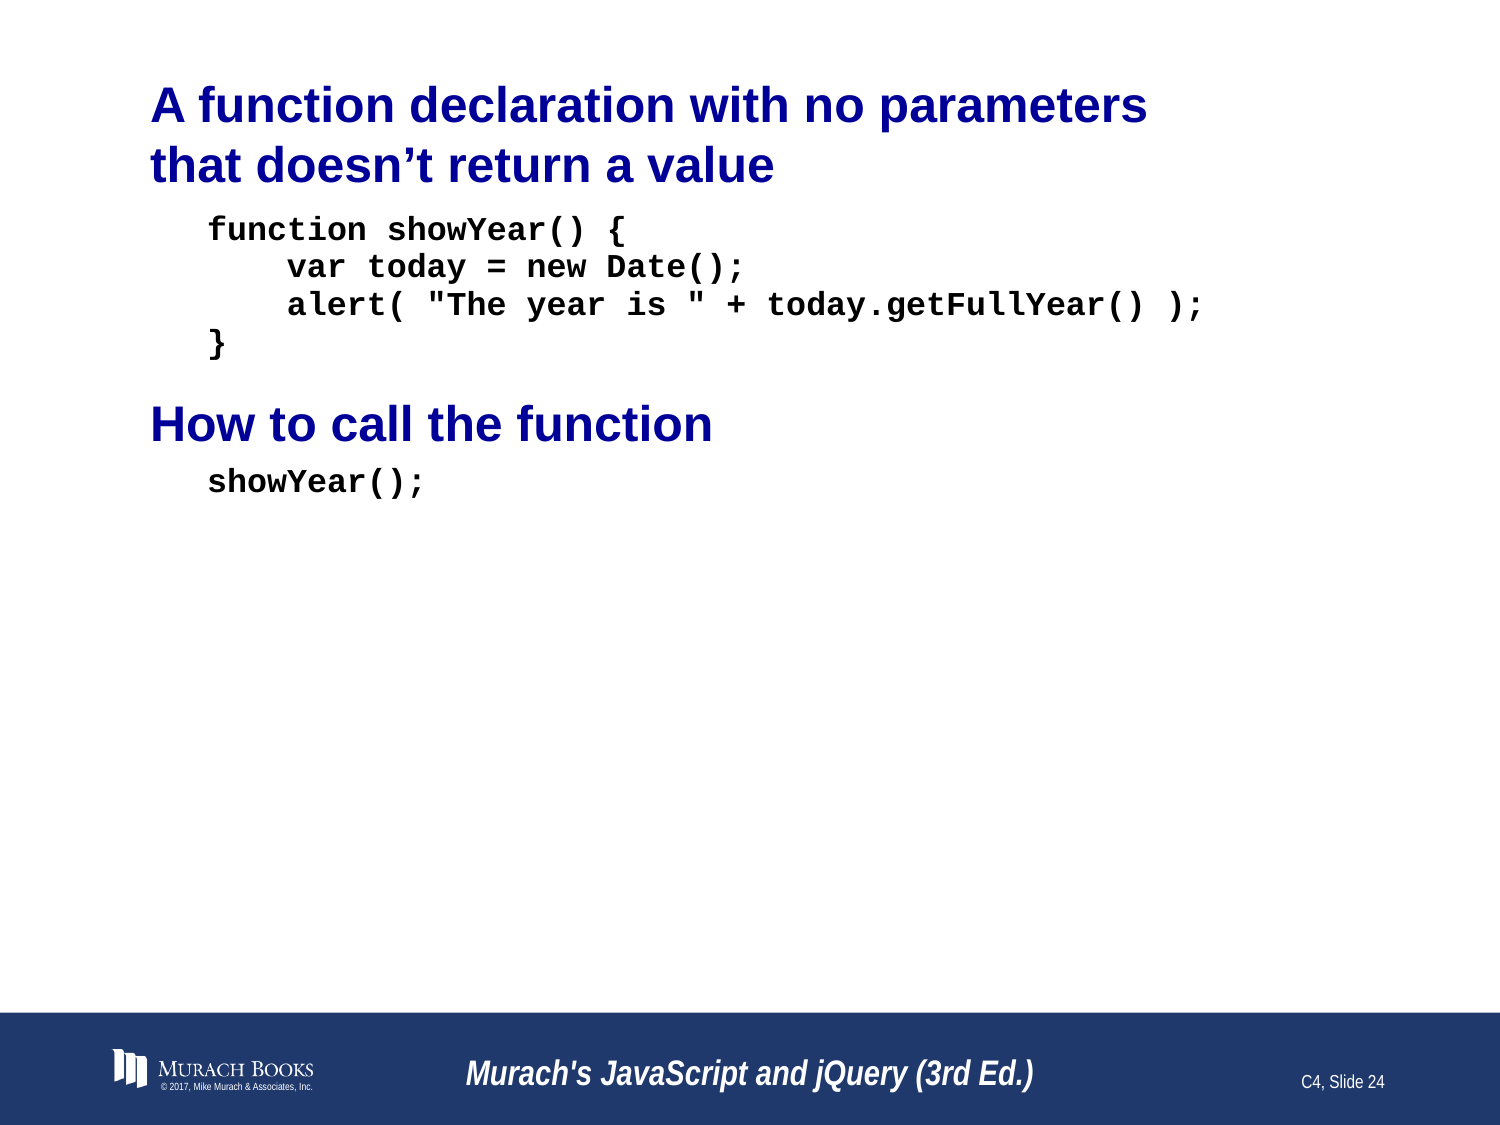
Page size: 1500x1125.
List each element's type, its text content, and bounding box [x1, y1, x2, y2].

footer © 2017, Mike Murach & Associates, Inc. [12, 1025, 463, 1100]
slide_number Murach's JavaScript and jQuery (3rd Ed.) [463, 1025, 1050, 1100]
slide_number C4, Slide 24 [1087, 1025, 1400, 1100]
title A function declaration with no parameters that doesn’t return a value [150, 72, 1350, 194]
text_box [149, 212, 1350, 503]
